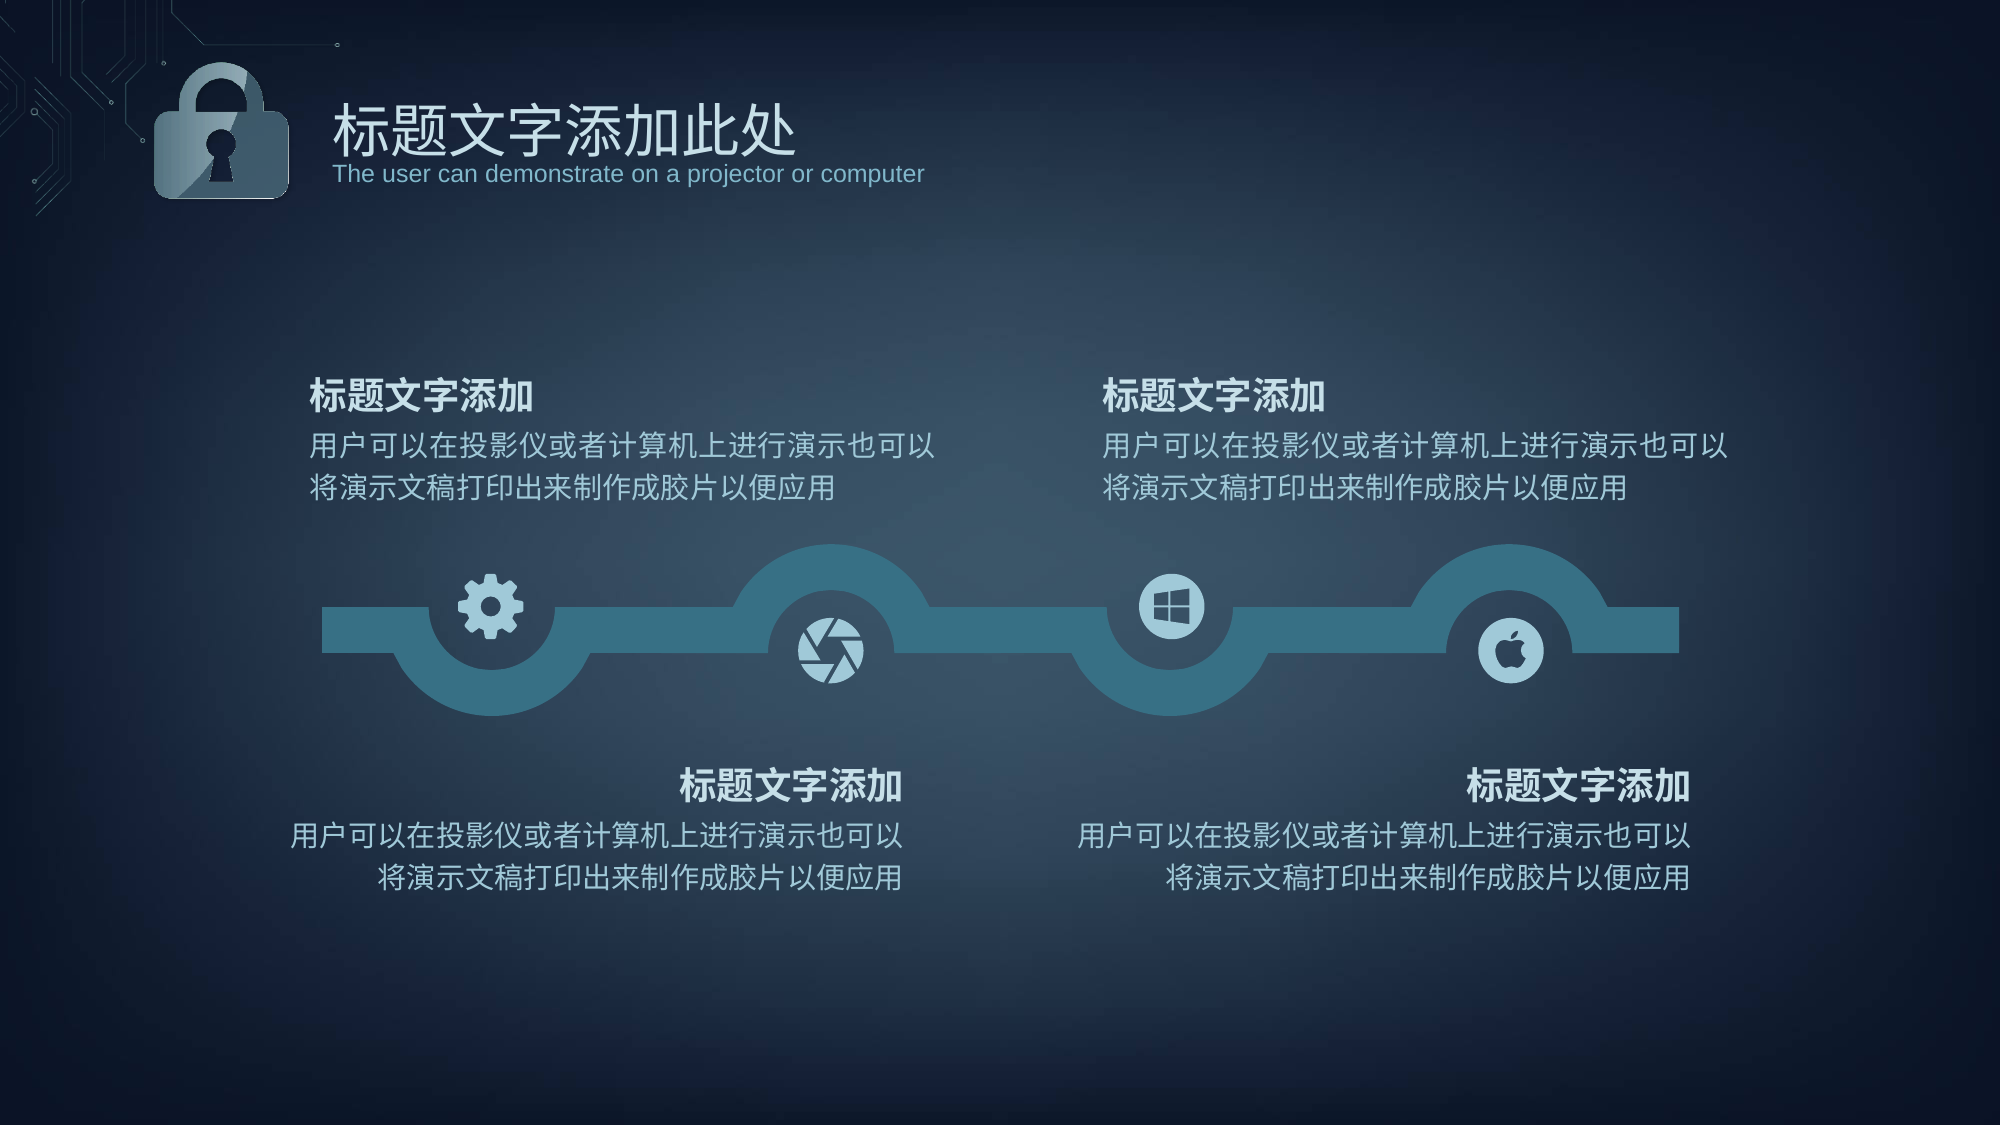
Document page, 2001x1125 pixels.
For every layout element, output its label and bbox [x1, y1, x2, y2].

text_box [317, 86, 1311, 196]
text_box [828, 654, 855, 684]
text_box [1087, 355, 1744, 513]
text_box [801, 664, 835, 683]
text_box [827, 618, 861, 637]
text_box [1139, 573, 1205, 640]
text_box [806, 617, 835, 647]
text_box [1050, 745, 1707, 904]
text_box [0, 0, 344, 247]
text_box [320, 543, 1681, 718]
text_box [262, 745, 919, 904]
text_box [798, 632, 821, 661]
text_box [841, 640, 864, 670]
text_box [458, 573, 524, 640]
text_box [295, 355, 952, 513]
picture [0, 0, 2000, 1125]
text_box [1478, 617, 1544, 684]
